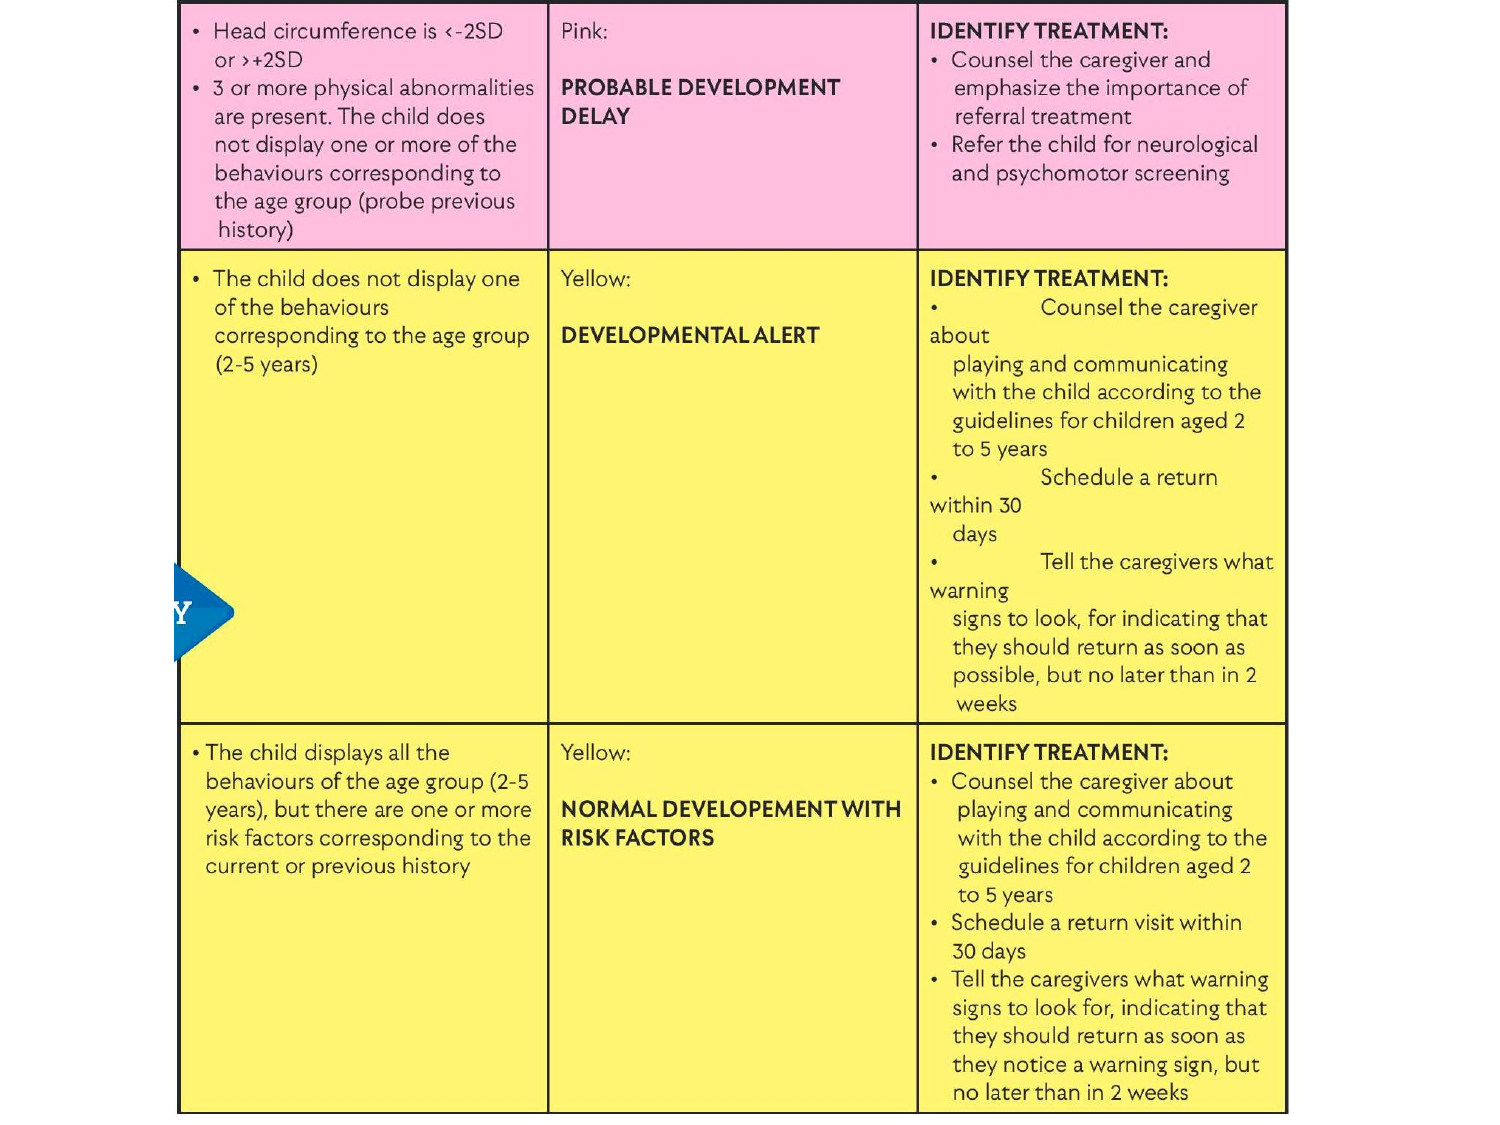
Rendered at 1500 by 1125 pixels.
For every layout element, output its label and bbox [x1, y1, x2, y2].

picture [174, 0, 1301, 1125]
